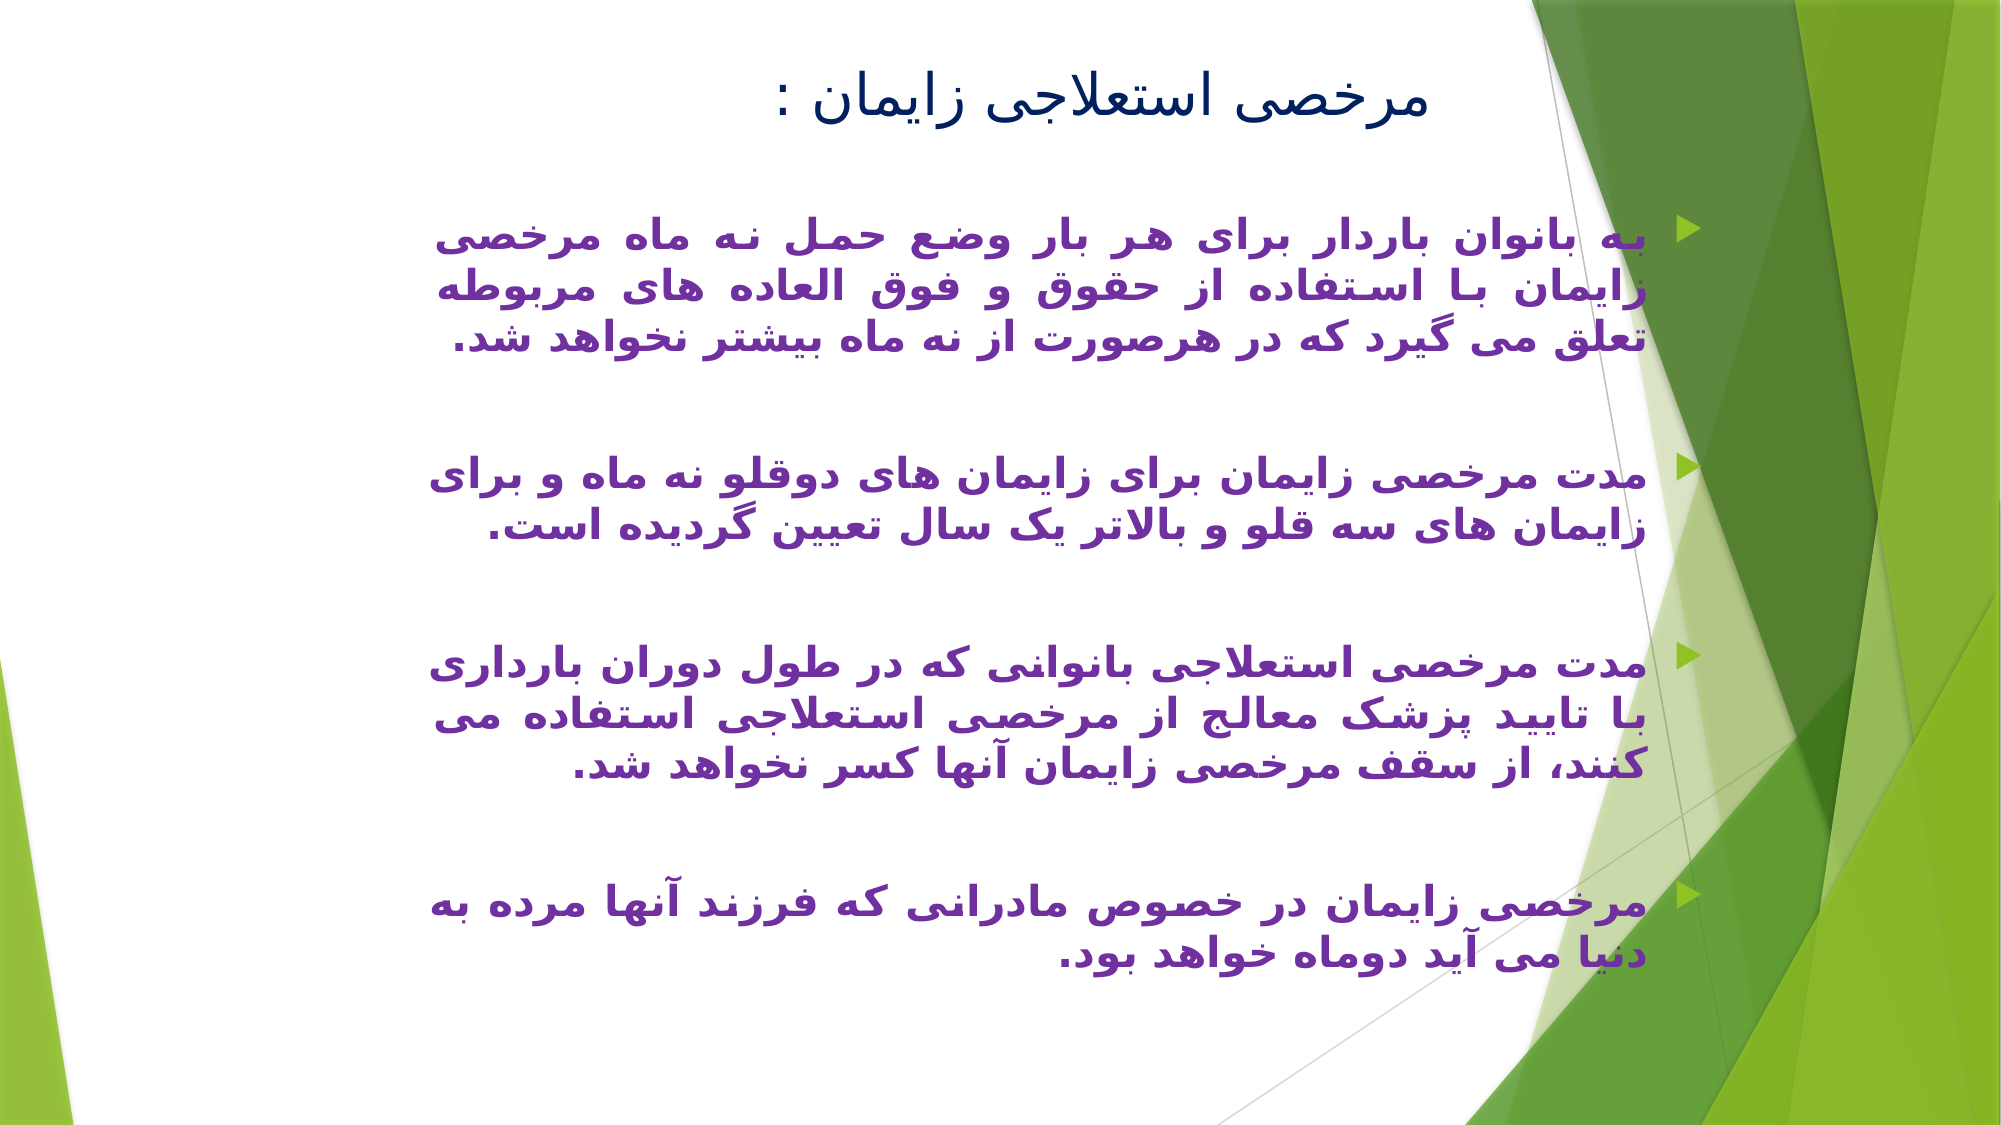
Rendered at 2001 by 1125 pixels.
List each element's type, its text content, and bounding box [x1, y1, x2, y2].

list به بانوان باردار برای هر بار وضع حمل نه ماه مرخصی زایمان با استفاده از حقوق و فوق العاده های مربوطه تعلق می گیرد که در هرصورت از نه ماه بیشتر نخواهد شد. مدت مرخصی زایمان برای زایمان های دوقلو نه ماه و برای زایمان های سه قلو و بالاتر یک سال تعیین گردیده است. مدت مرخصی استعلاجی بانوانی که در طول دوران بارداری با تایید پزشک معالج از مرخصی استعلاجی استفاده می کنند، از سقف مرخصی زایمان آنها کسر نخواهد شد. مرخصی زایمان در خصوص مادرانی که فرزند آنها مرده به دنیا می آید دوماه خواهد بود. [412, 200, 1716, 1025]
title مرخصی استعلاجی زایمان : [487, 50, 1718, 238]
